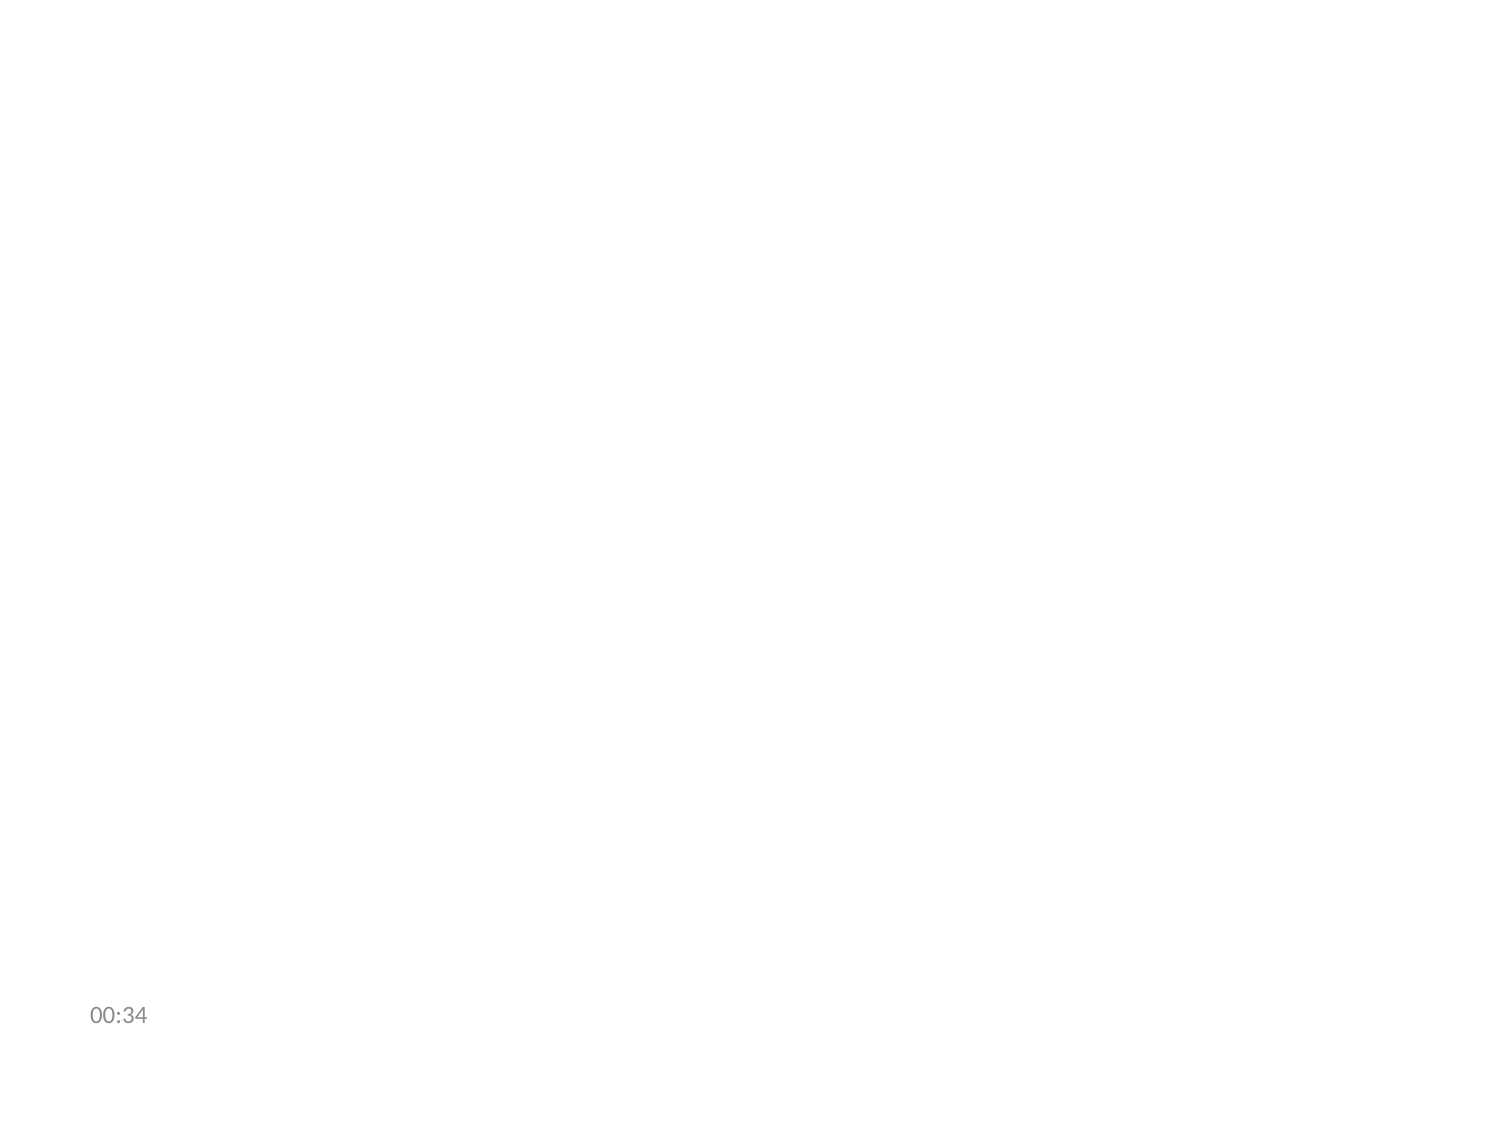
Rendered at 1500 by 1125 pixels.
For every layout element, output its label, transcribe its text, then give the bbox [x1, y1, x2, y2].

text_box 15:35 [75, 983, 425, 1044]
